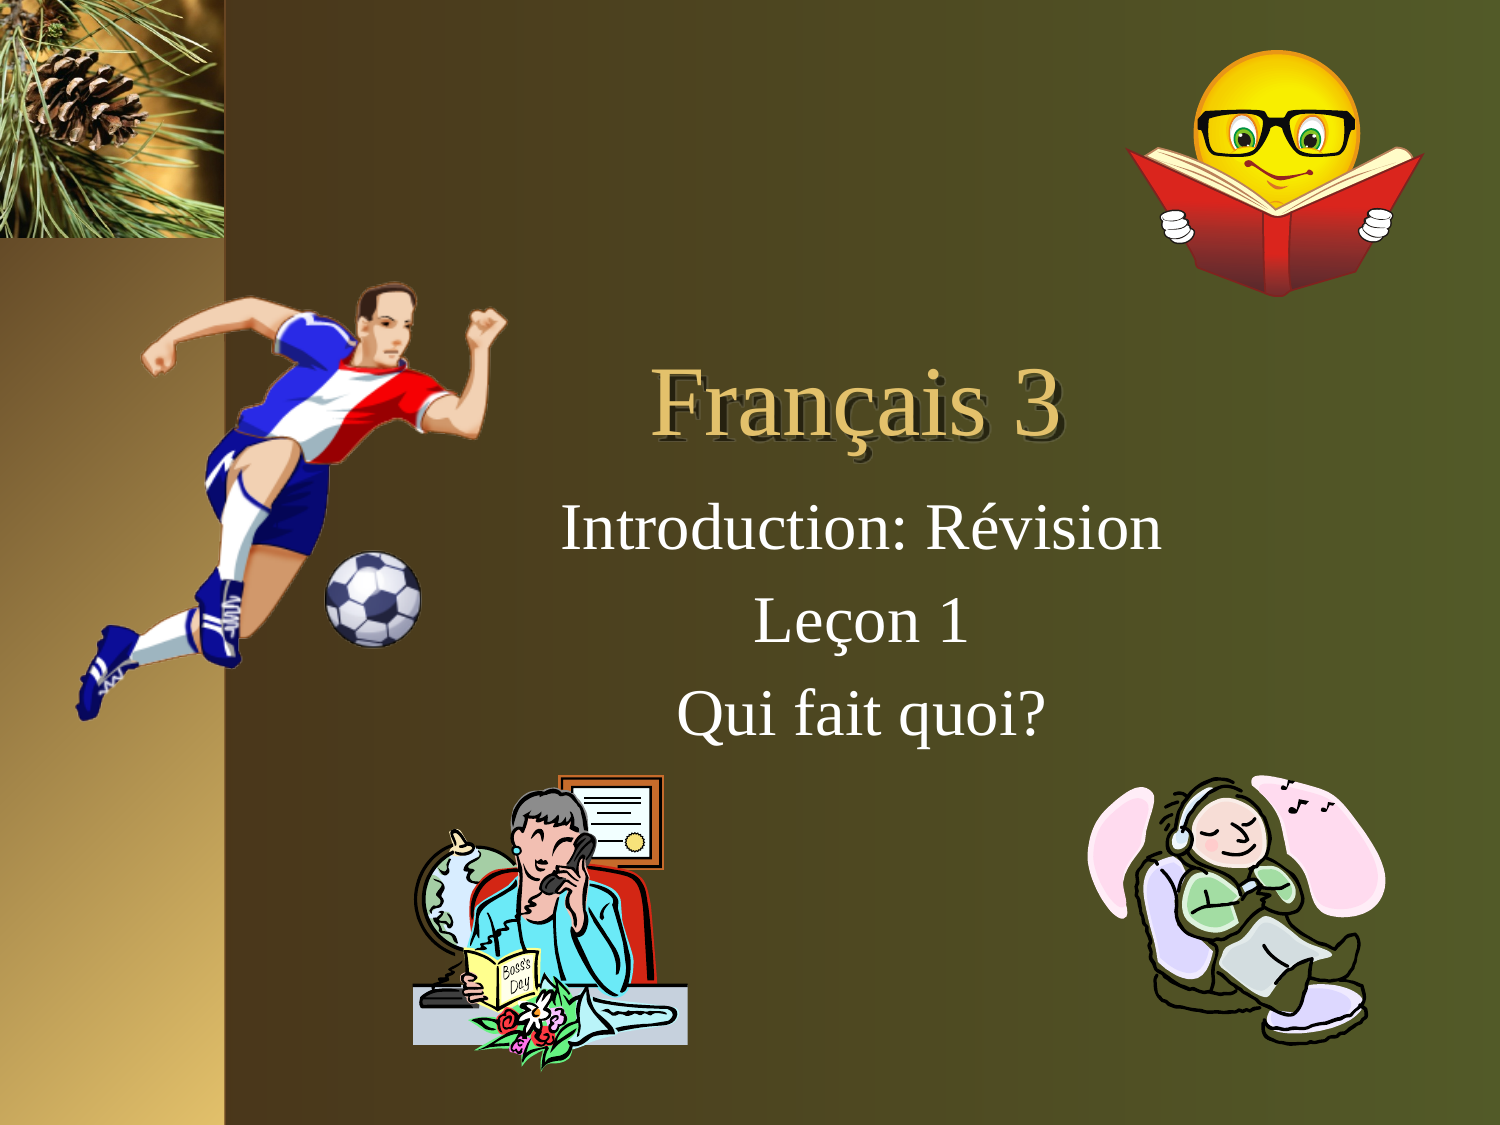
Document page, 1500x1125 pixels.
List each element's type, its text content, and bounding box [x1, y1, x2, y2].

picture [1124, 49, 1426, 298]
picture [0, 0, 224, 238]
picture [412, 774, 688, 1073]
picture [74, 274, 526, 726]
title Français 3 [526, 274, 1451, 517]
subtitle Introduction: Révision Leçon 1 Qui fait quoi? [337, 474, 1388, 863]
picture [1087, 774, 1386, 1048]
